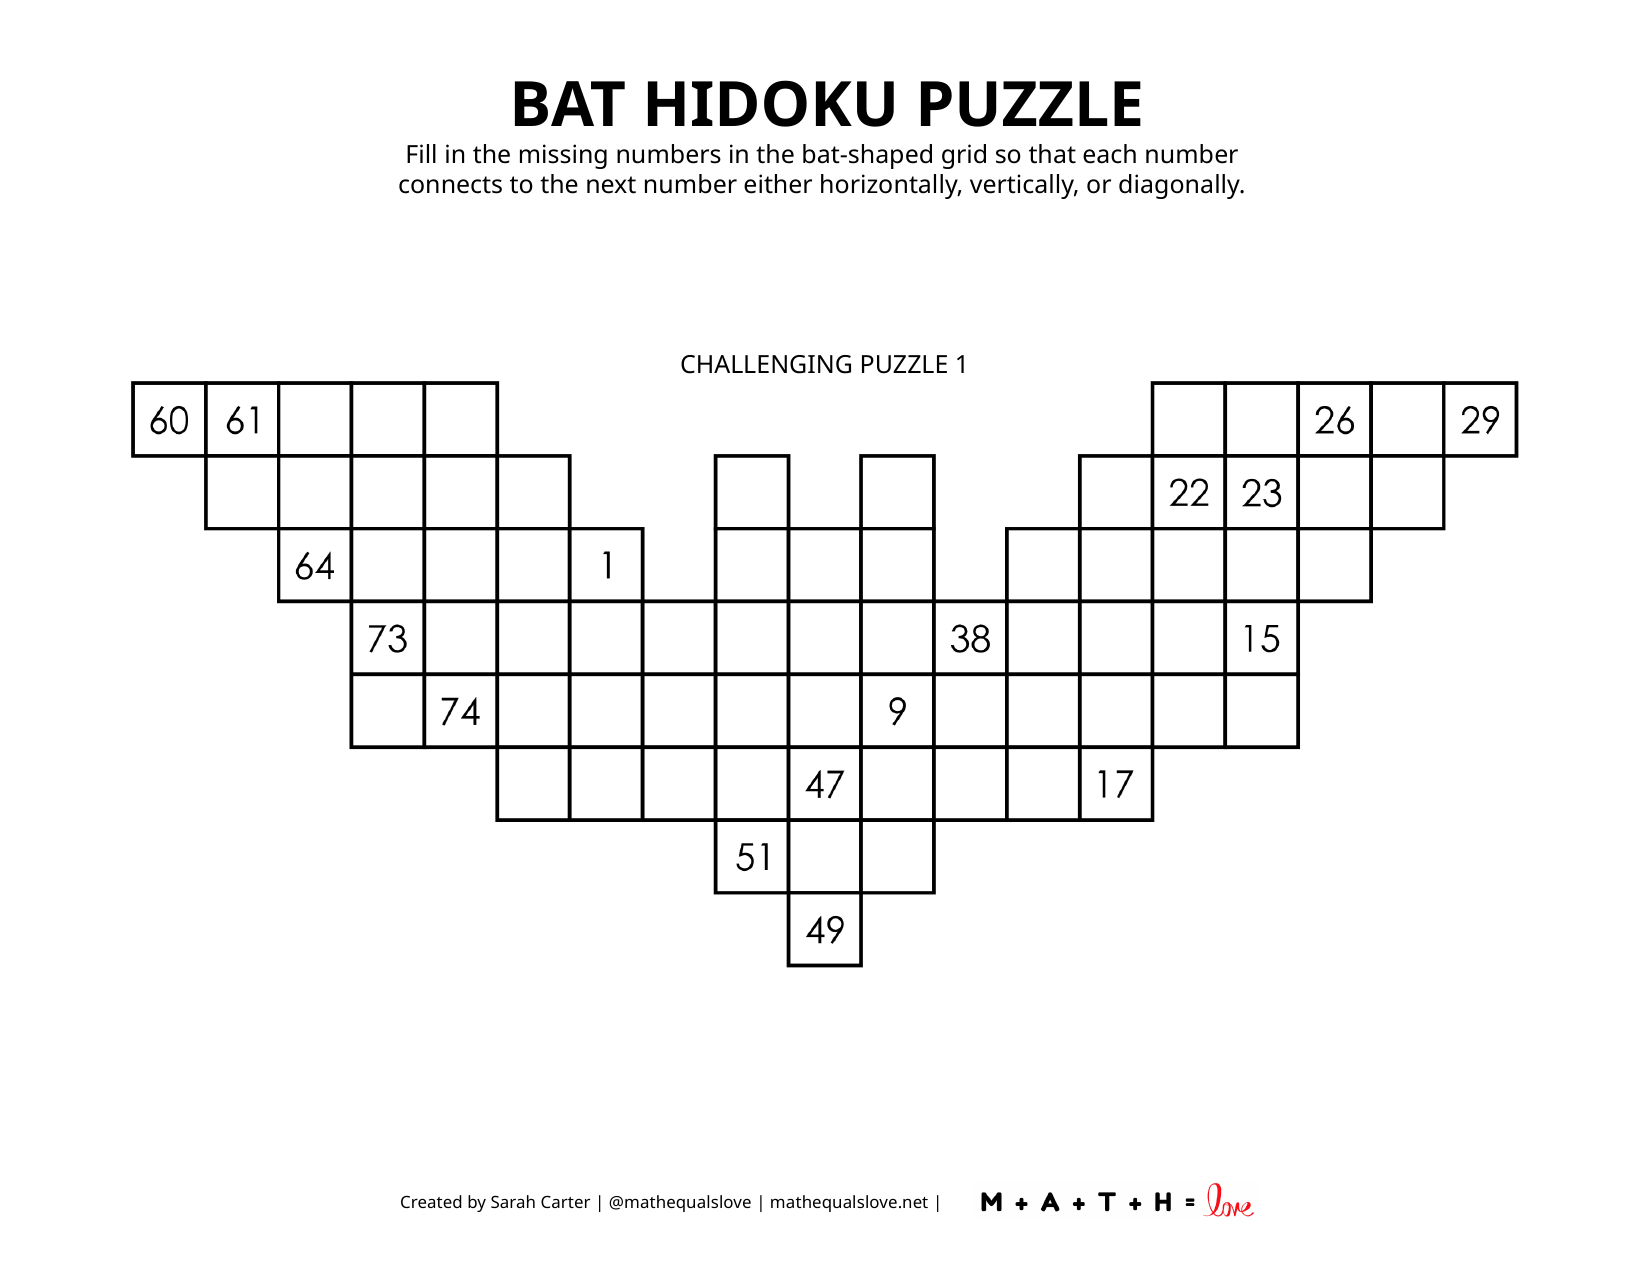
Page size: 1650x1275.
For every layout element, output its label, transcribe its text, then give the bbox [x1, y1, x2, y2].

text_box Fill in the missing numbers in the bat-shaped grid so that each number connects to the next number either horizontally, vertically, or diagonally. [333, 131, 1319, 206]
text_box BAT HIDOKU PUZZLE [385, 56, 1269, 131]
picture [128, 378, 1520, 970]
picture [970, 1180, 1262, 1221]
text_box CHALLENGING PUZZLE 1 [187, 348, 1463, 378]
text_box Created by Sarah Carter | @mathequalslove | mathequalslove.net | [385, 1184, 970, 1220]
